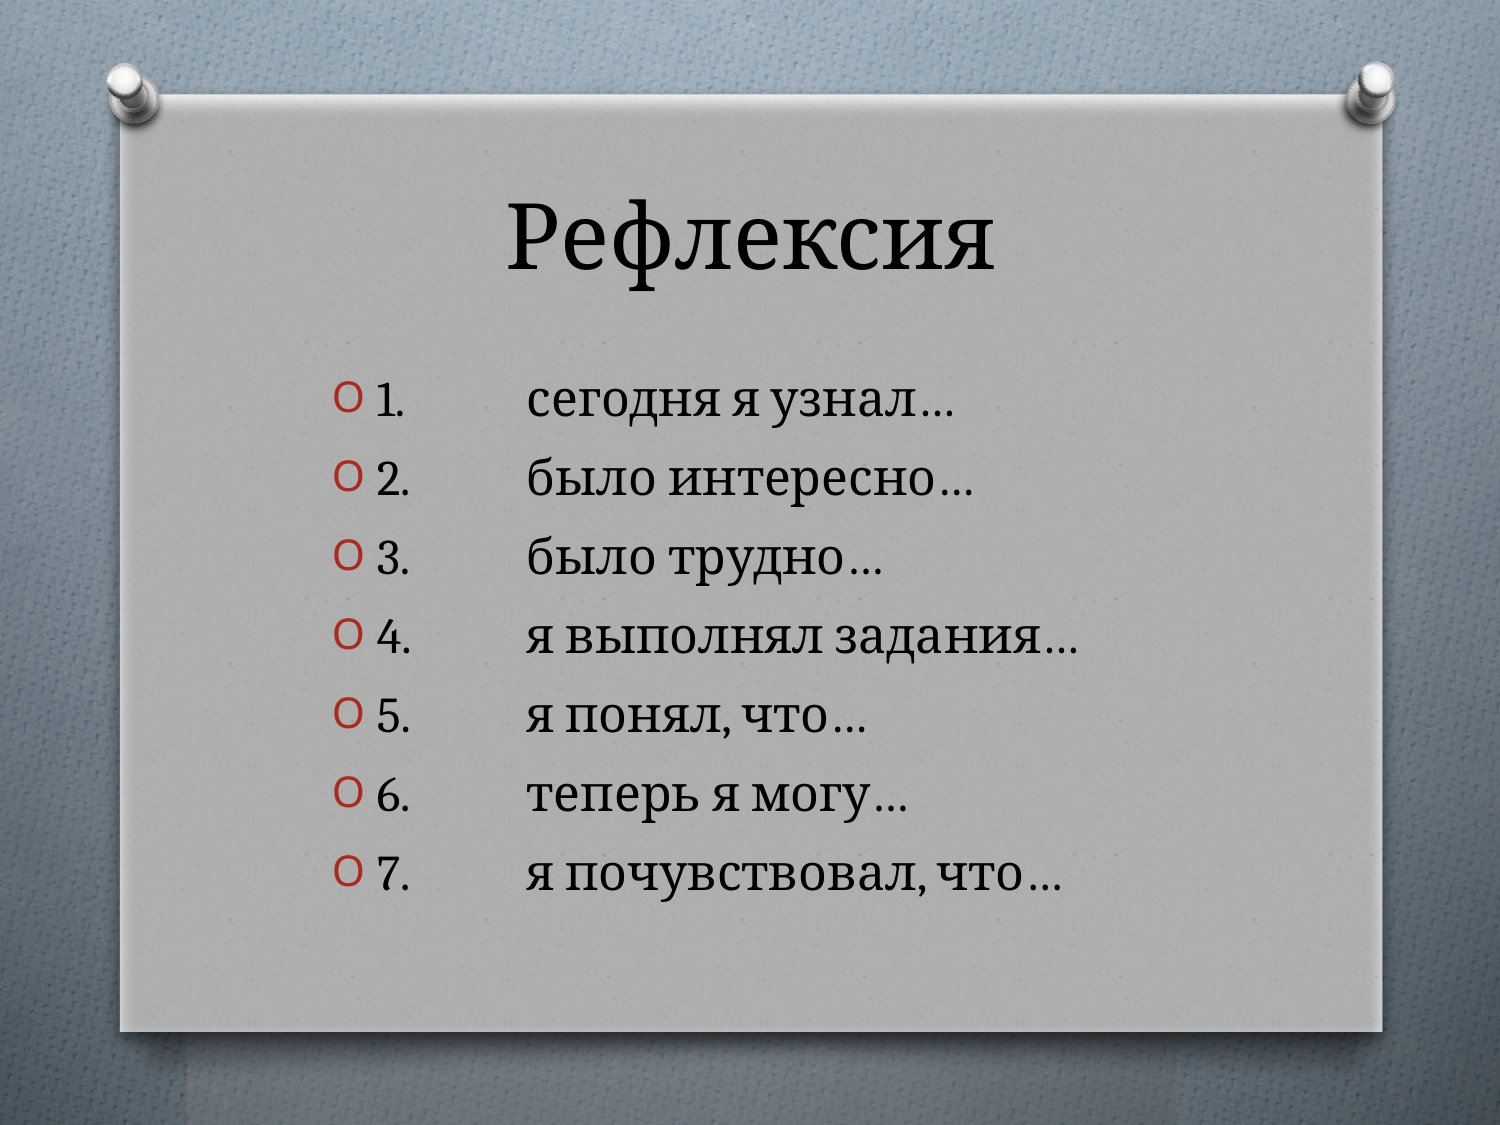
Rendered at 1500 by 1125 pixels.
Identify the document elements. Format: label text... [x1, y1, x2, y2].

picture [1317, 35, 1439, 156]
title Рефлексия [179, 134, 1323, 332]
list 1. сегодня я узнал… 2. было интересно… 3. было трудно… 4. я выполнял задания… 5. я понял, что… 6. теперь я могу… 7. я почувствовал, что… [213, 349, 1317, 939]
picture [75, 29, 198, 153]
